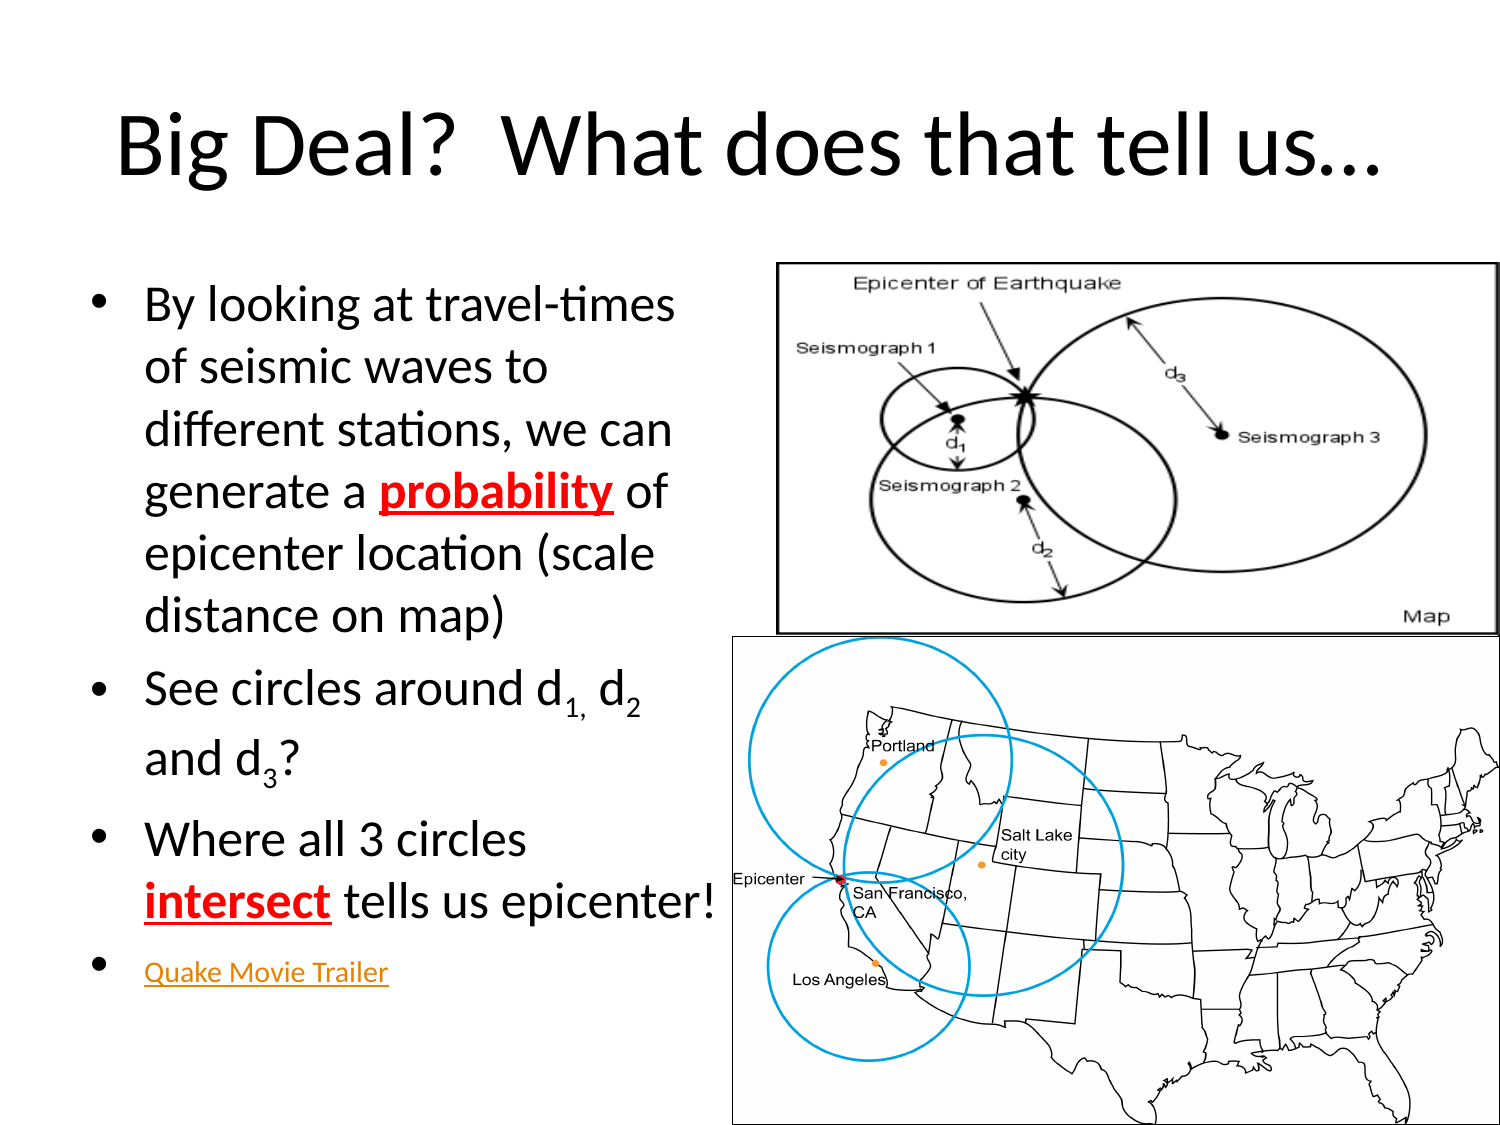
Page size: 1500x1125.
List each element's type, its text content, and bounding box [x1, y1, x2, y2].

picture [732, 635, 1500, 1125]
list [776, 262, 1500, 635]
title Big Deal? What does that tell us… [75, 45, 1425, 233]
list By looking at travel-times of seismic waves to different stations, we can generate a probability of epicenter location (scale distance on map) See circles around d1, d2 and d3? Where all 3 circles intersect tells us epicenter! Quake Movie Trailer [75, 262, 738, 1005]
